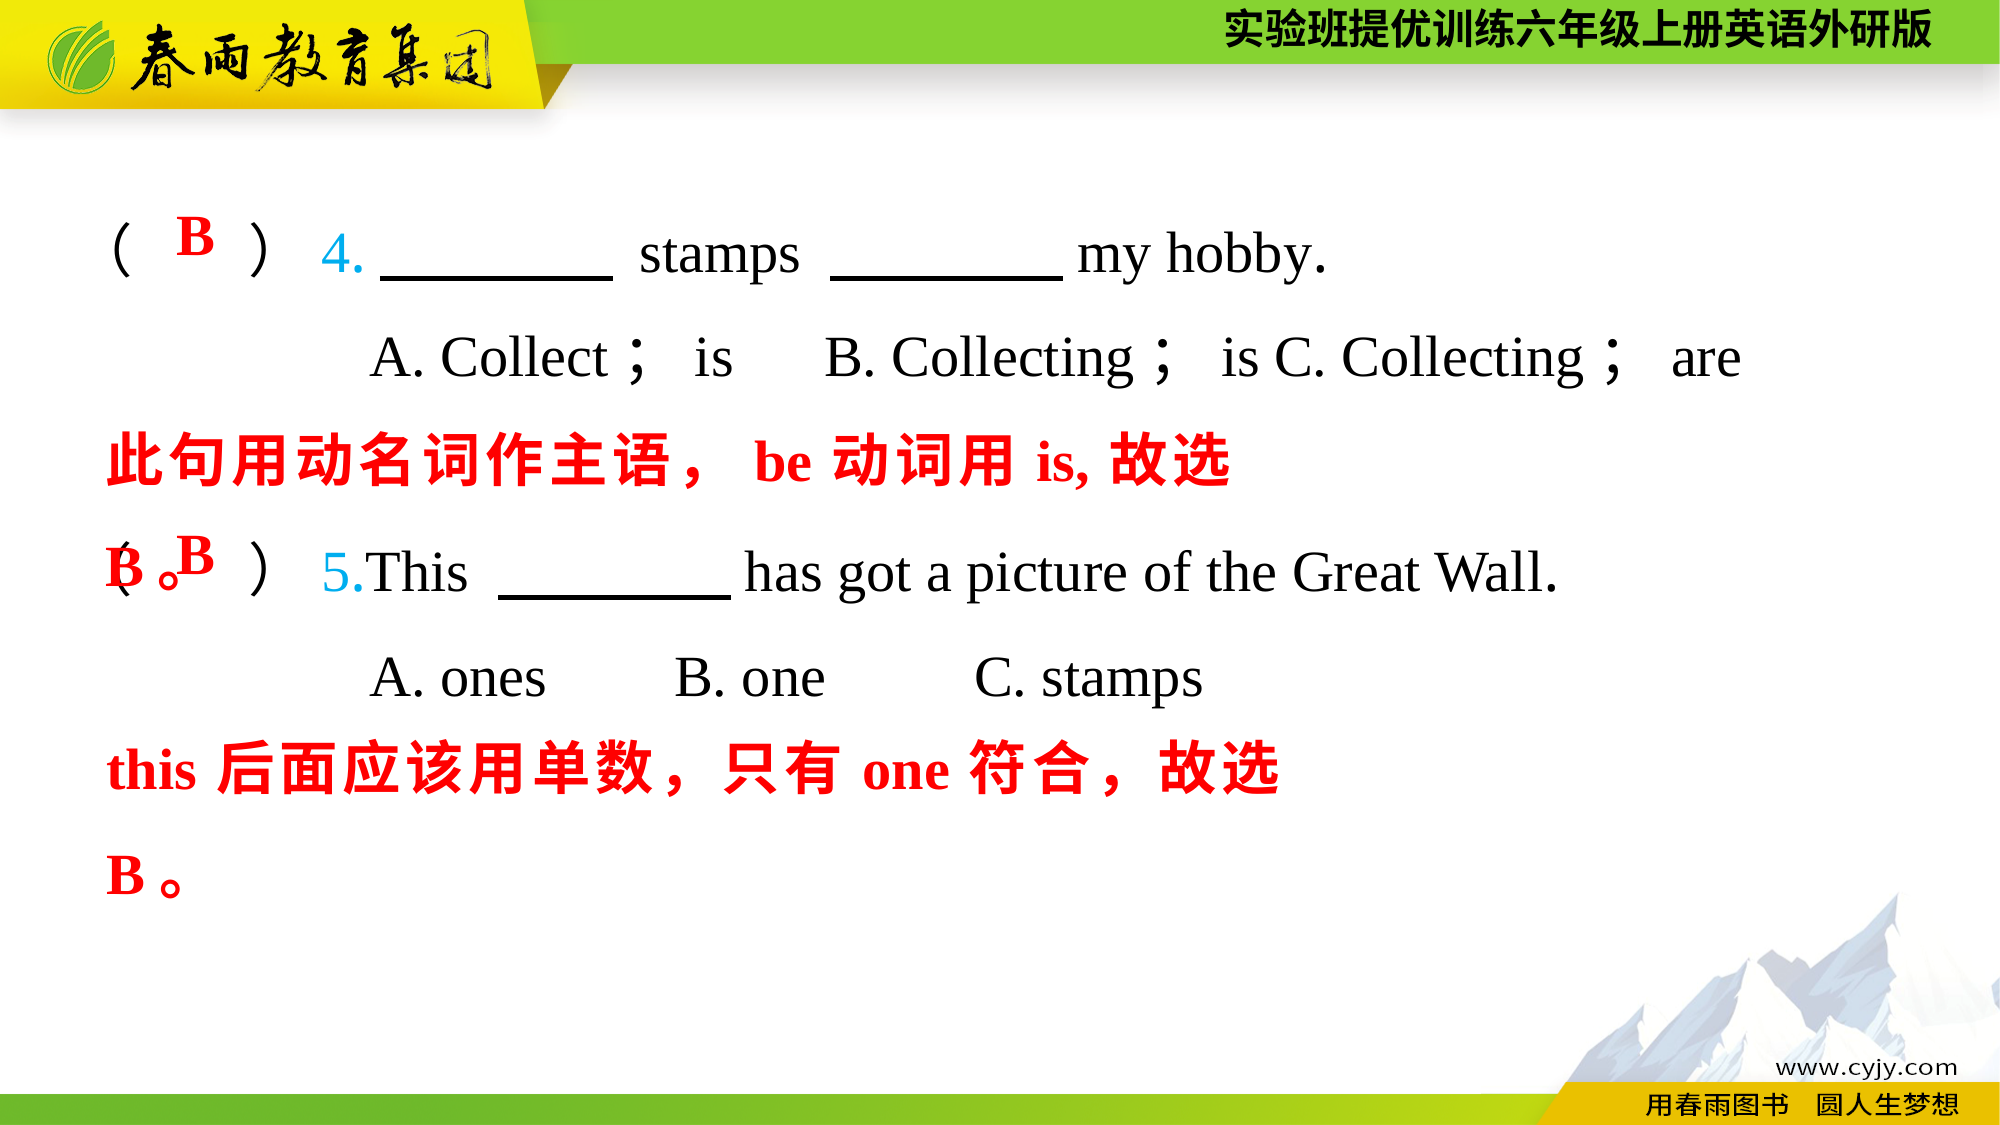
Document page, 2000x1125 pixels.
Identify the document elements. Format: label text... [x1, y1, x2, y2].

text_box this后面应该用单数，只有one符合，故选B。 [91, 689, 1309, 914]
picture [0, 0, 2000, 1125]
text_box （ ）4. stamps my hobby. A. Collect；is B. Collecting；is C. Collecting；are [59, 171, 1944, 397]
list （ ）5.This has got a picture of the Great Wall. A. ones B. one C. stamps [59, 490, 1944, 718]
text_box B [161, 189, 231, 275]
text_box 此句用动名词作主语，be动词用is,故选B。 [90, 380, 1260, 606]
